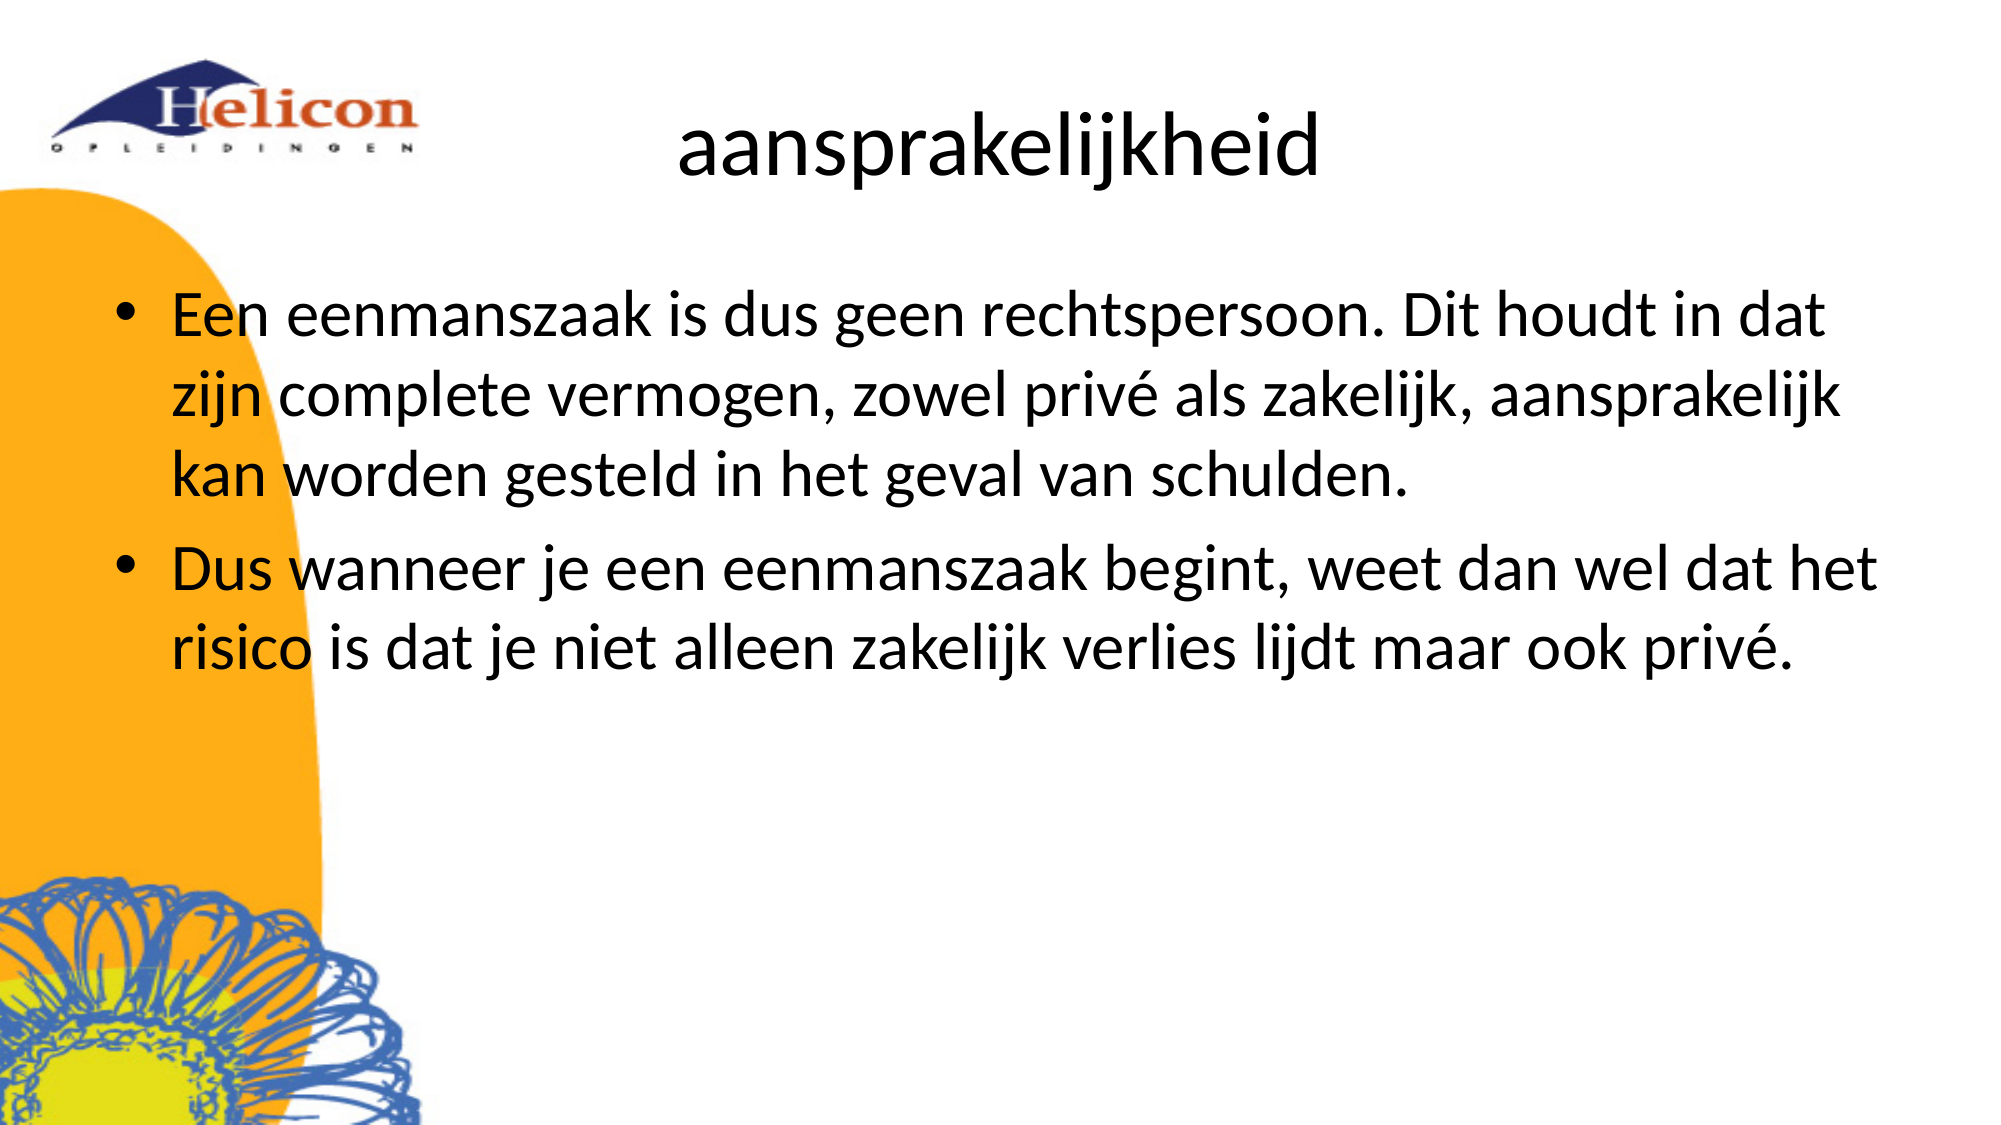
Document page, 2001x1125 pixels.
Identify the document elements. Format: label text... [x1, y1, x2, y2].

picture [0, 0, 2001, 1125]
list Een eenmanszaak is dus geen rechtspersoon. Dit houdt in dat zijn complete vermogen, zowel privé als zakelijk, aansprakelijk kan worden gesteld in het geval van schulden. Dus wanneer je een eenmanszaak begint, weet dan wel dat het risico is dat je niet alleen zakelijk verlies lijdt maar ook privé. [99, 262, 1900, 1005]
title aansprakelijkheid [99, 45, 1900, 233]
